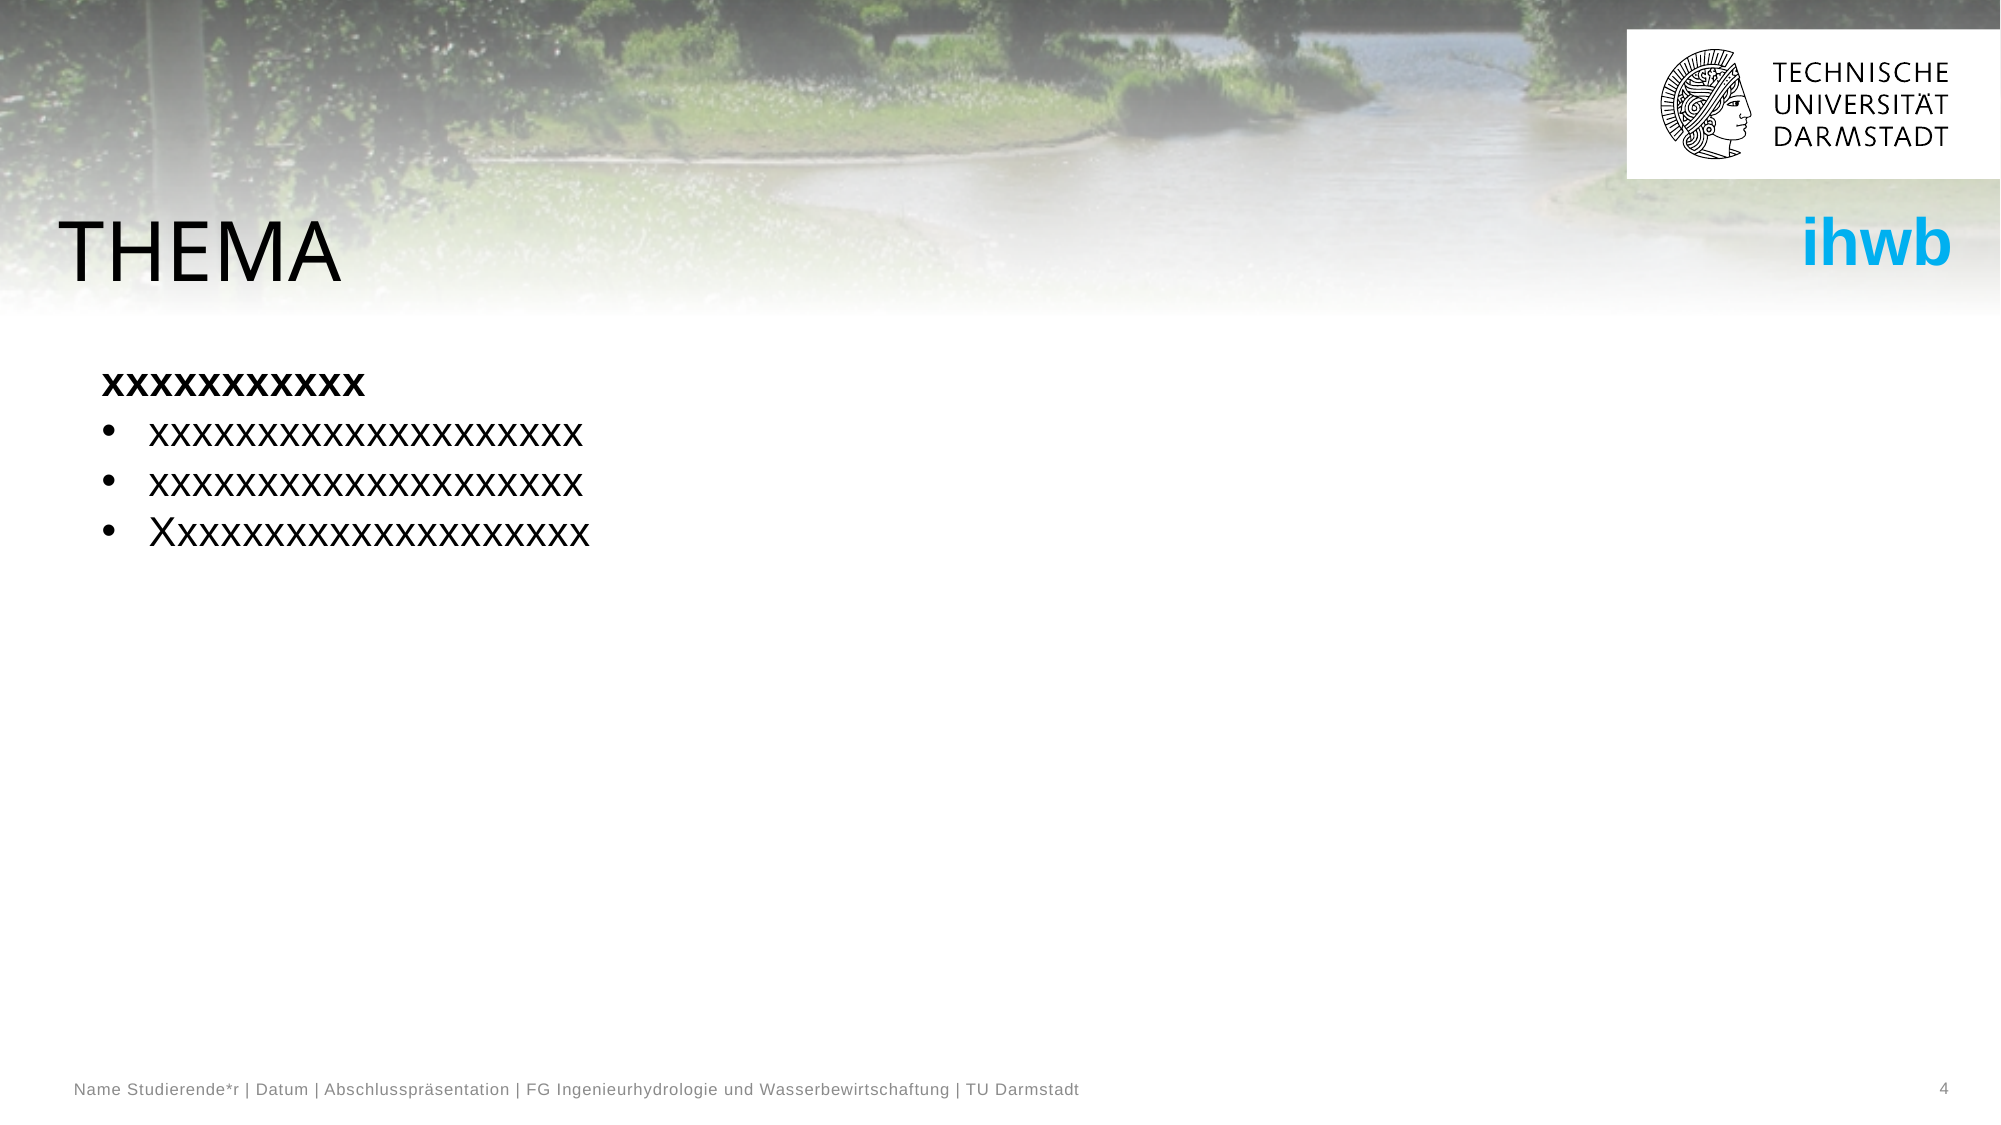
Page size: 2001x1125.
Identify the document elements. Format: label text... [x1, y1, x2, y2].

title Thema [59, 120, 1532, 298]
slide_number 4 [1708, 1075, 1949, 1106]
text_box xxxxxxxxxxx xxxxxxxxxxxxxxxxxxxx xxxxxxxxxxxxxxxxxxxx Xxxxxxxxxxxxxxxxxxxx [59, 347, 2000, 1035]
picture [0, 0, 2001, 386]
